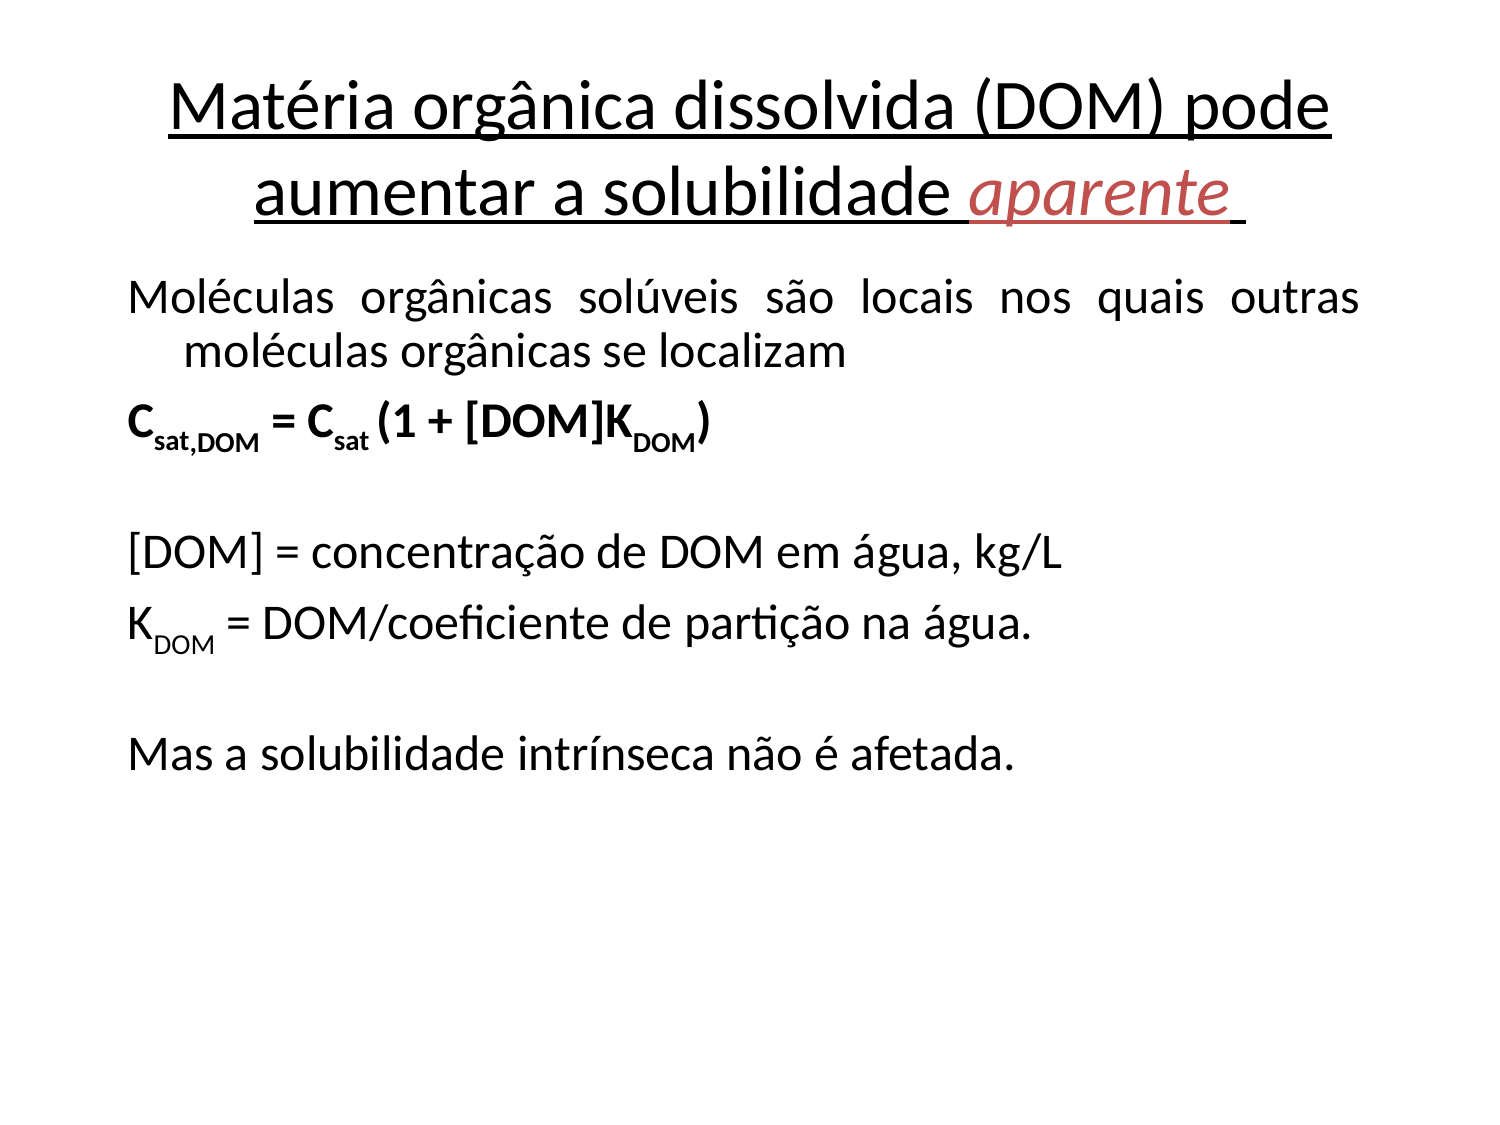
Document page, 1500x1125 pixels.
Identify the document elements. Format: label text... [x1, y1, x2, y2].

title Matéria orgânica dissolvida (DOM) pode aumentar a solubilidade aparente [112, 50, 1388, 238]
list Moléculas orgânicas solúveis são locais nos quais outras moléculas orgânicas se localizam Csat,DOM = Csat (1 + [DOM]KDOM) [DOM] = concentração de DOM em água, kg/L KDOM = DOM/coeficiente de partição na água. Mas a solubilidade intrínseca não é afetada. [112, 262, 1375, 1050]
